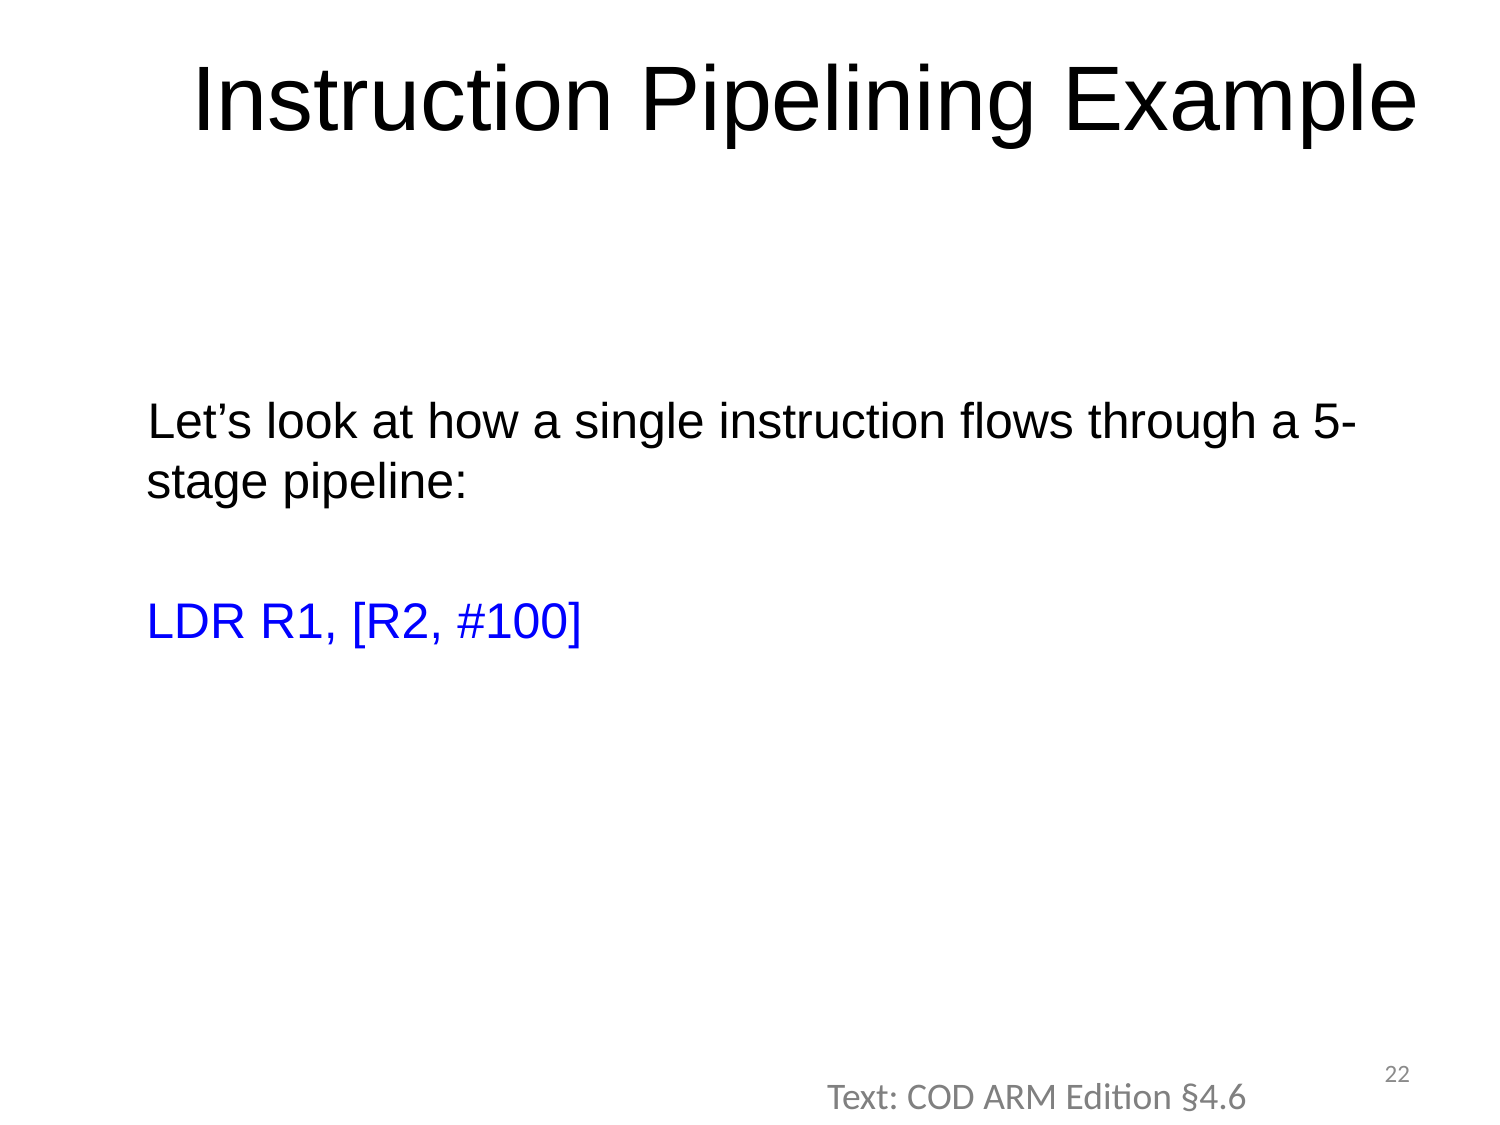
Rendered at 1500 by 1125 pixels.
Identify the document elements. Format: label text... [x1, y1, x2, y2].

slide_number 22 [1074, 1042, 1425, 1103]
title Instruction Pipelining Example [112, 0, 1500, 188]
list Let’s look at how a single instruction flows through a 5-stage pipeline: LDR R1, [R2, #100] [75, 262, 1425, 1005]
text_box Text: COD ARM Edition §4.6 [812, 1064, 1350, 1125]
